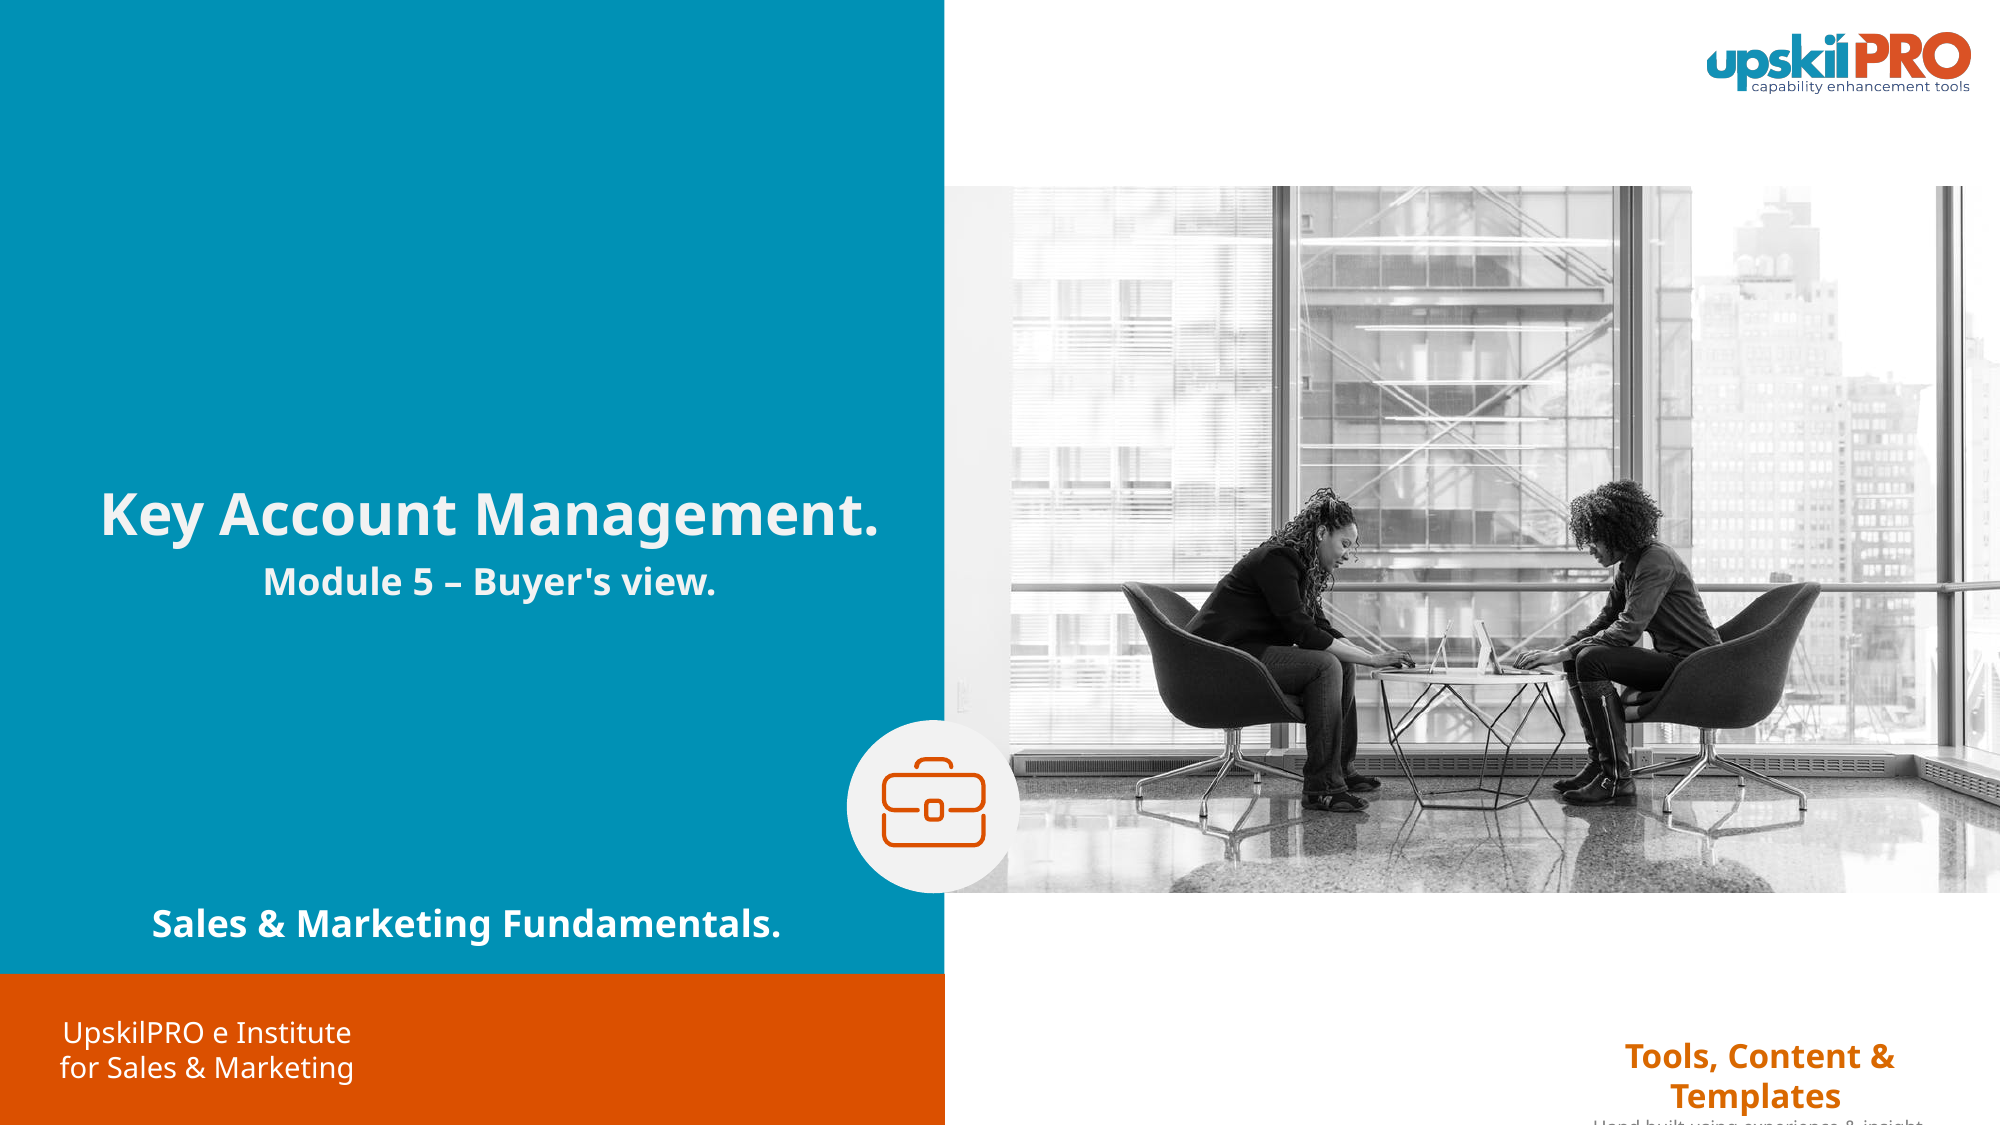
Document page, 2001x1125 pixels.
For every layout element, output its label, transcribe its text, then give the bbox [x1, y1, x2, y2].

text_box Key Account Management. [6, 469, 941, 550]
text_box [0, 0, 945, 973]
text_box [846, 720, 1020, 894]
text_box [0, 973, 946, 1125]
text_box UpskilPRO e Institute for Sales & Marketing [0, 1006, 415, 1092]
text_box Sales & Marketing Fundamentals. [23, 892, 921, 953]
text_box Module 5 – Buyer's view. [6, 550, 941, 611]
picture [1707, 32, 1971, 94]
text_box Tools, Content & Templates Hand built using experience & insight [1520, 1028, 2000, 1125]
picture [945, 186, 2000, 893]
